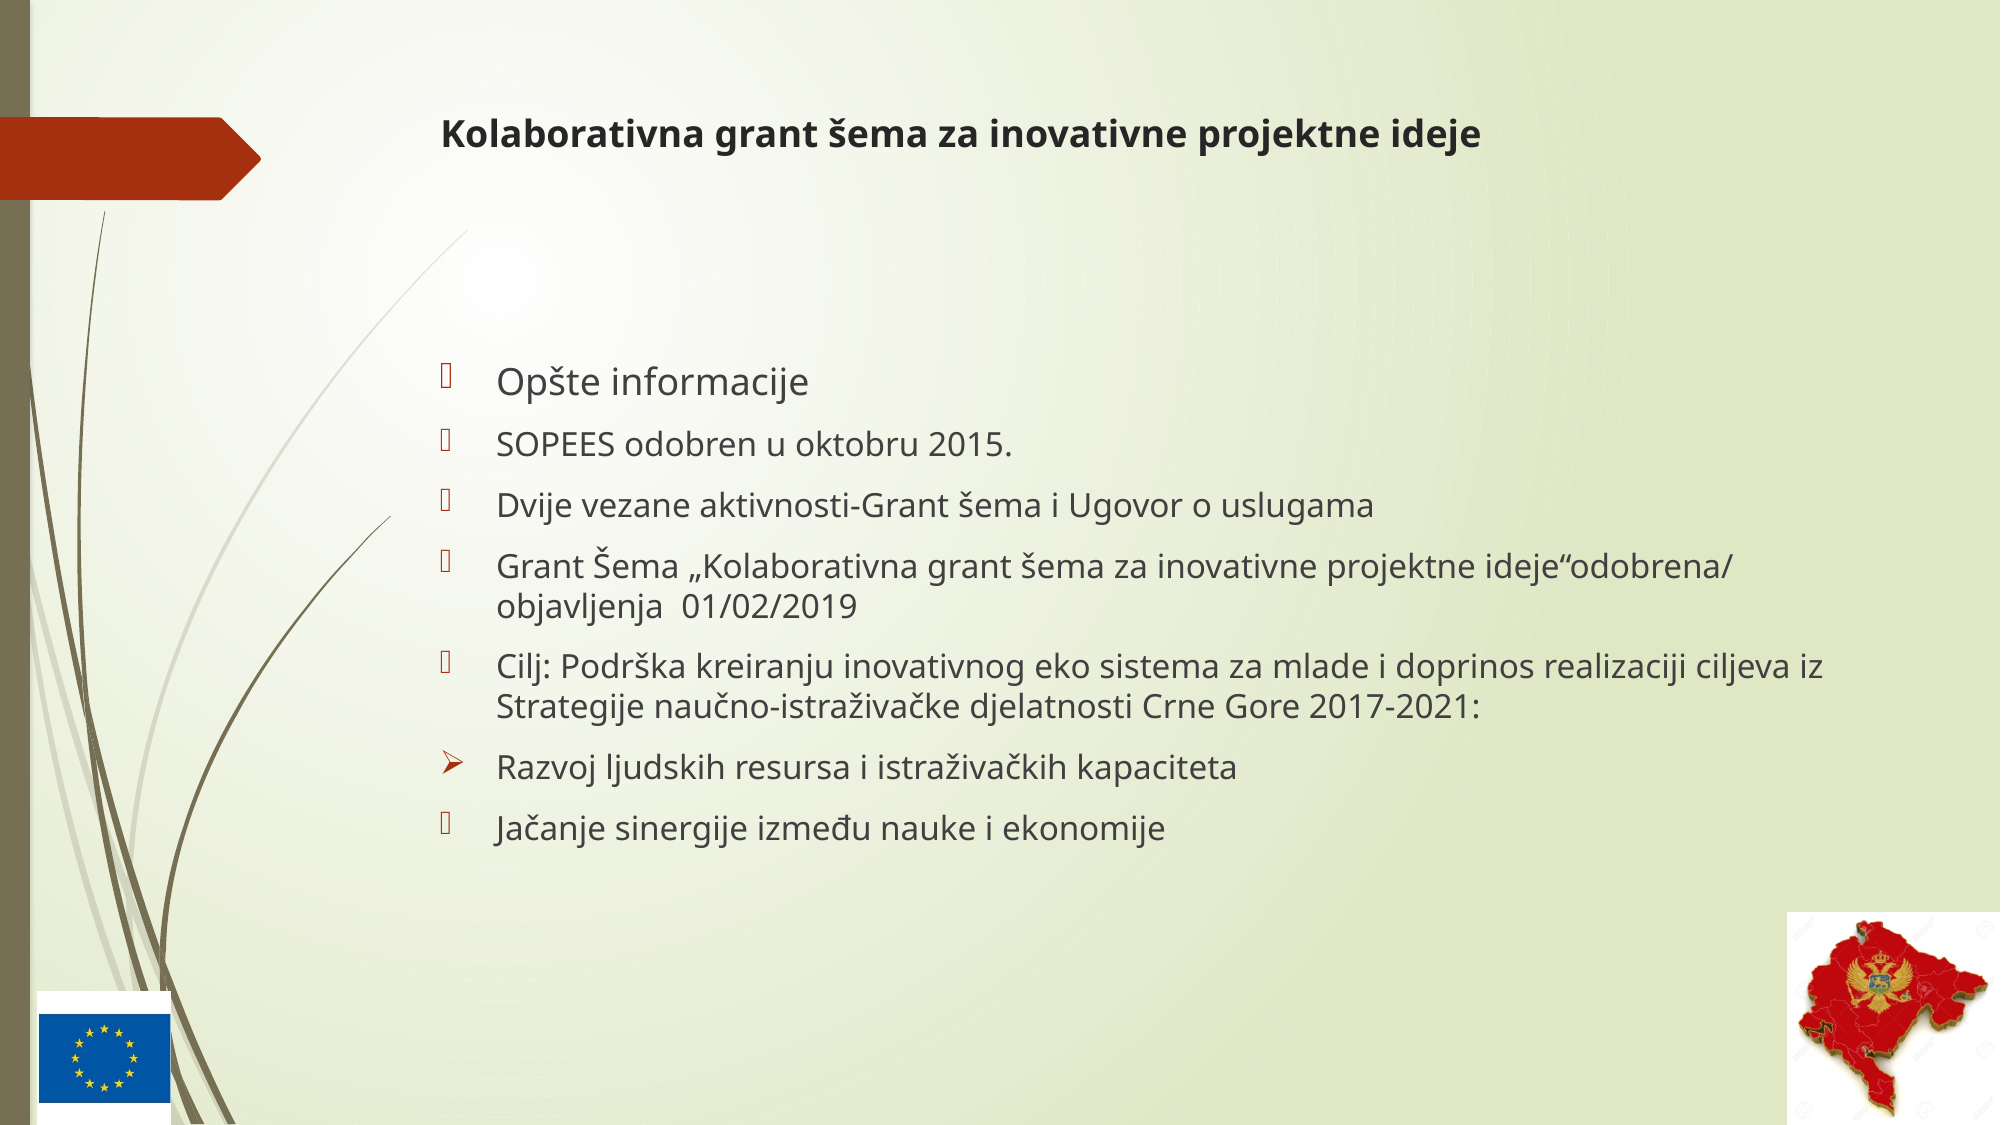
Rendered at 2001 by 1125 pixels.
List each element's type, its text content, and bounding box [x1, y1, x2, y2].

picture [1787, 912, 2000, 1125]
picture [37, 991, 172, 1125]
title Kolaborativna grant šema za inovativne projektne ideje [425, 102, 1888, 313]
list Opšte informacije SOPEES odobren u oktobru 2015. Dvije vezane aktivnosti-Grant šema i Ugovor o uslugama Grant Šema „Kolaborativna grant šema za inovativne projektne ideje“odobrena/ objavljenja 01/02/2019 Cilj: Podrška kreiranju inovativnog eko sistema za mlade i doprinos realizaciji ciljeva iz Strategije naučno-istraživačke djelatnosti Crne Gore 2017-2021: Razvoj ljudskih resursa i istraživačkih kapaciteta Jačanje sinergije između nauke i ekonomije [424, 350, 1888, 970]
